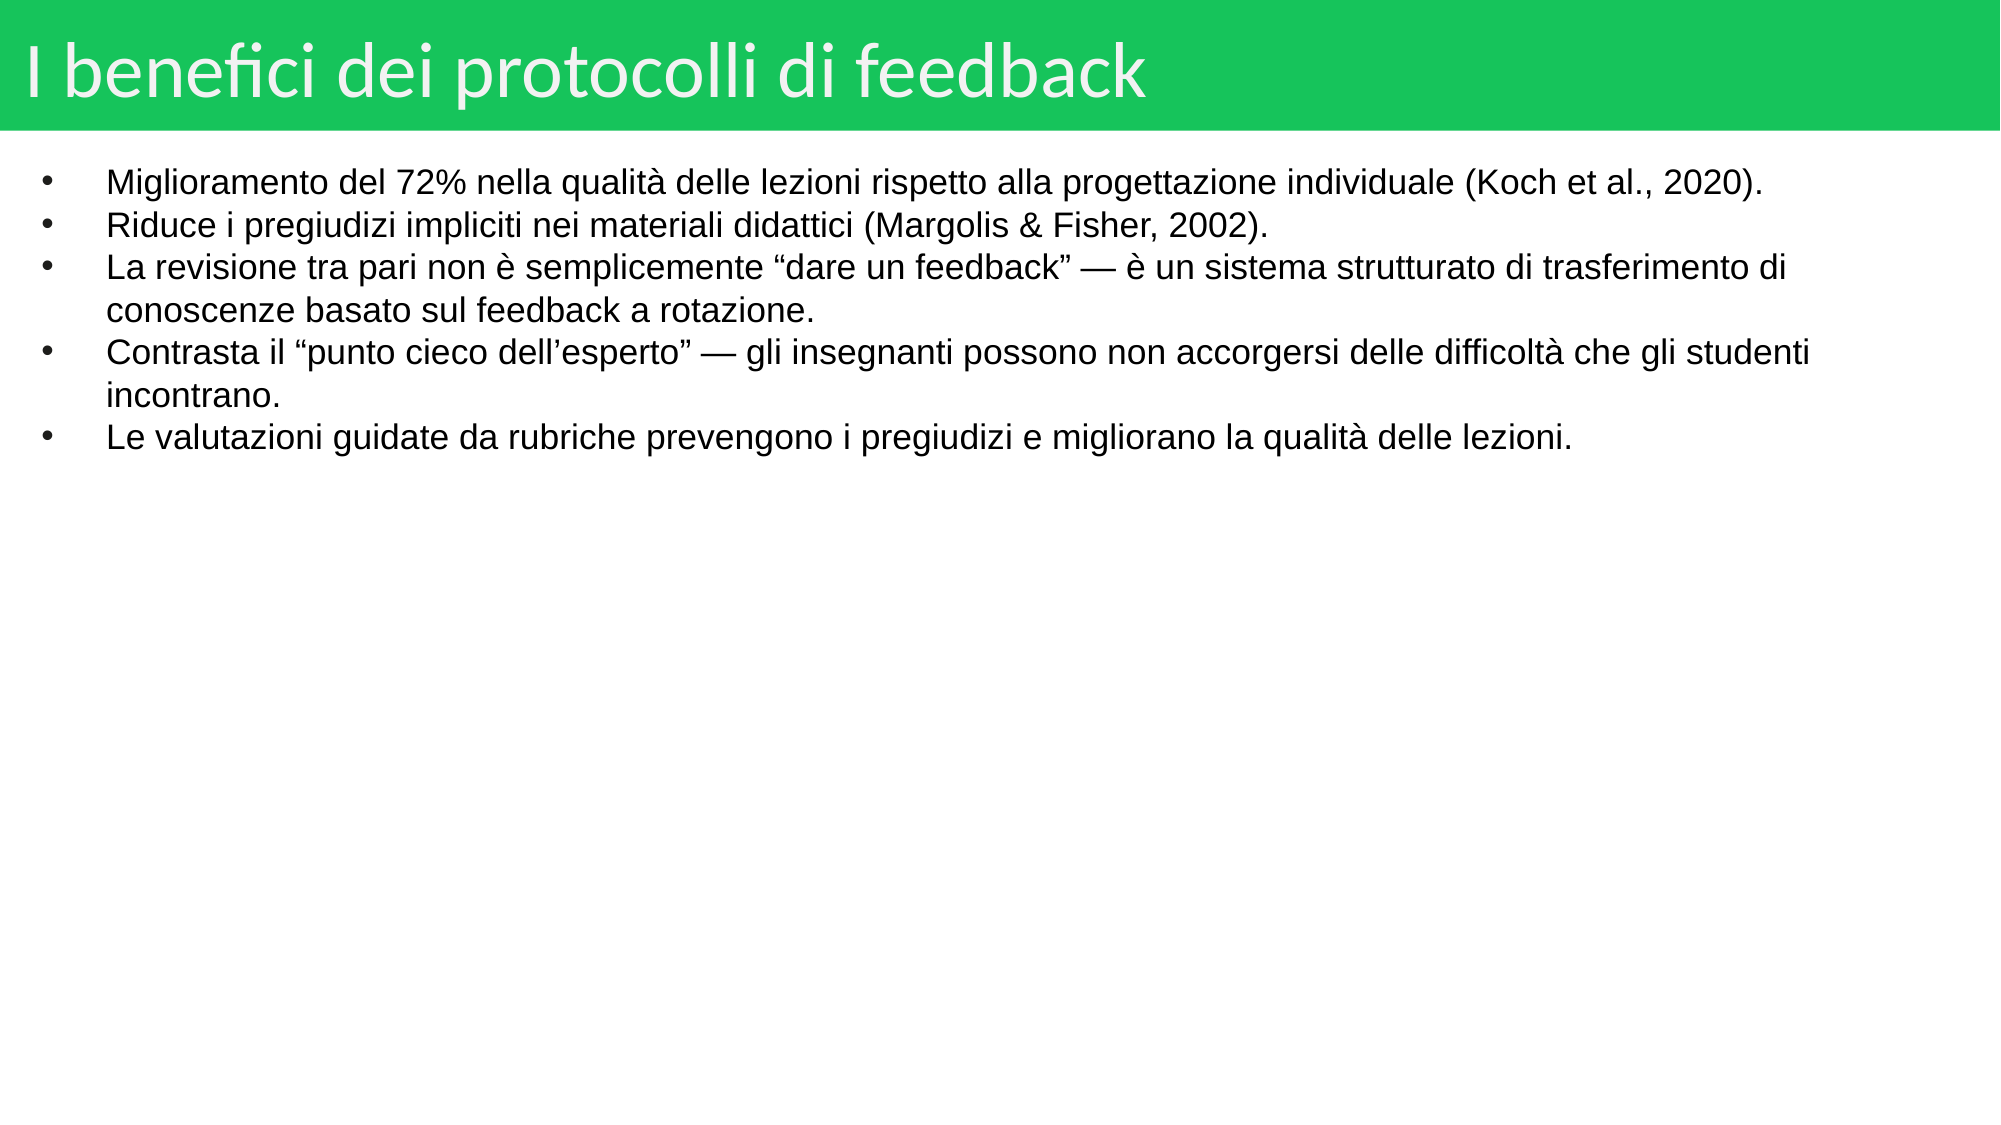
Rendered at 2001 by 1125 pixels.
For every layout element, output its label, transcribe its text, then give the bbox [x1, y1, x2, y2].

list Miglioramento del 72% nella qualità delle lezioni rispetto alla progettazione individuale (Koch et al., 2020). Riduce i pregiudizi impliciti nei materiali didattici (Margolis & Fisher, 2002). La revisione tra pari non è semplicemente “dare un feedback” — è un sistema strutturato di trasferimento di conoscenze basato sul feedback a rotazione. Contrasta il “punto cieco dell’esperto” — gli insegnanti possono non accorgersi delle difficoltà che gli studenti incontrano. Le valutazioni guidate da rubriche prevengono i pregiudizi e migliorano la qualità delle lezioni. [16, 151, 1976, 1108]
title I benefici dei protocolli di feedback [16, 13, 1976, 131]
